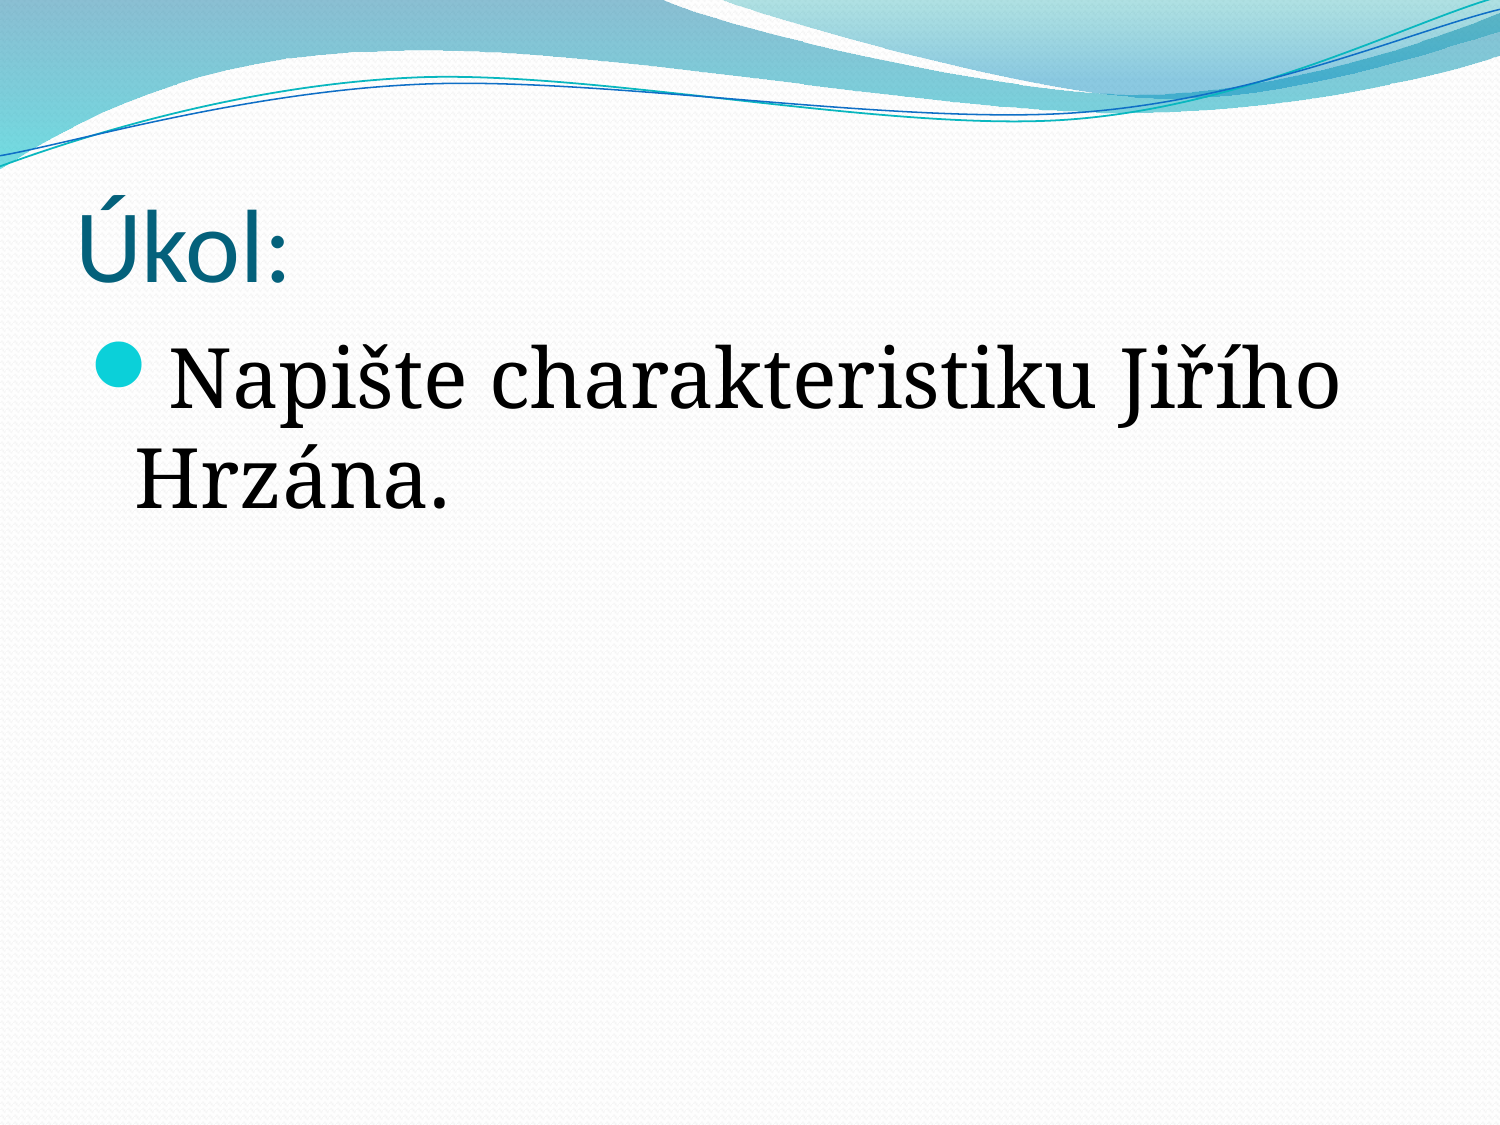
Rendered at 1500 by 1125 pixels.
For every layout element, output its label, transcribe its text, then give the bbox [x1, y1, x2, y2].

title Úkol: [75, 115, 1425, 303]
list Napište charakteristiku Jiřího Hrzána. [75, 317, 1425, 1038]
